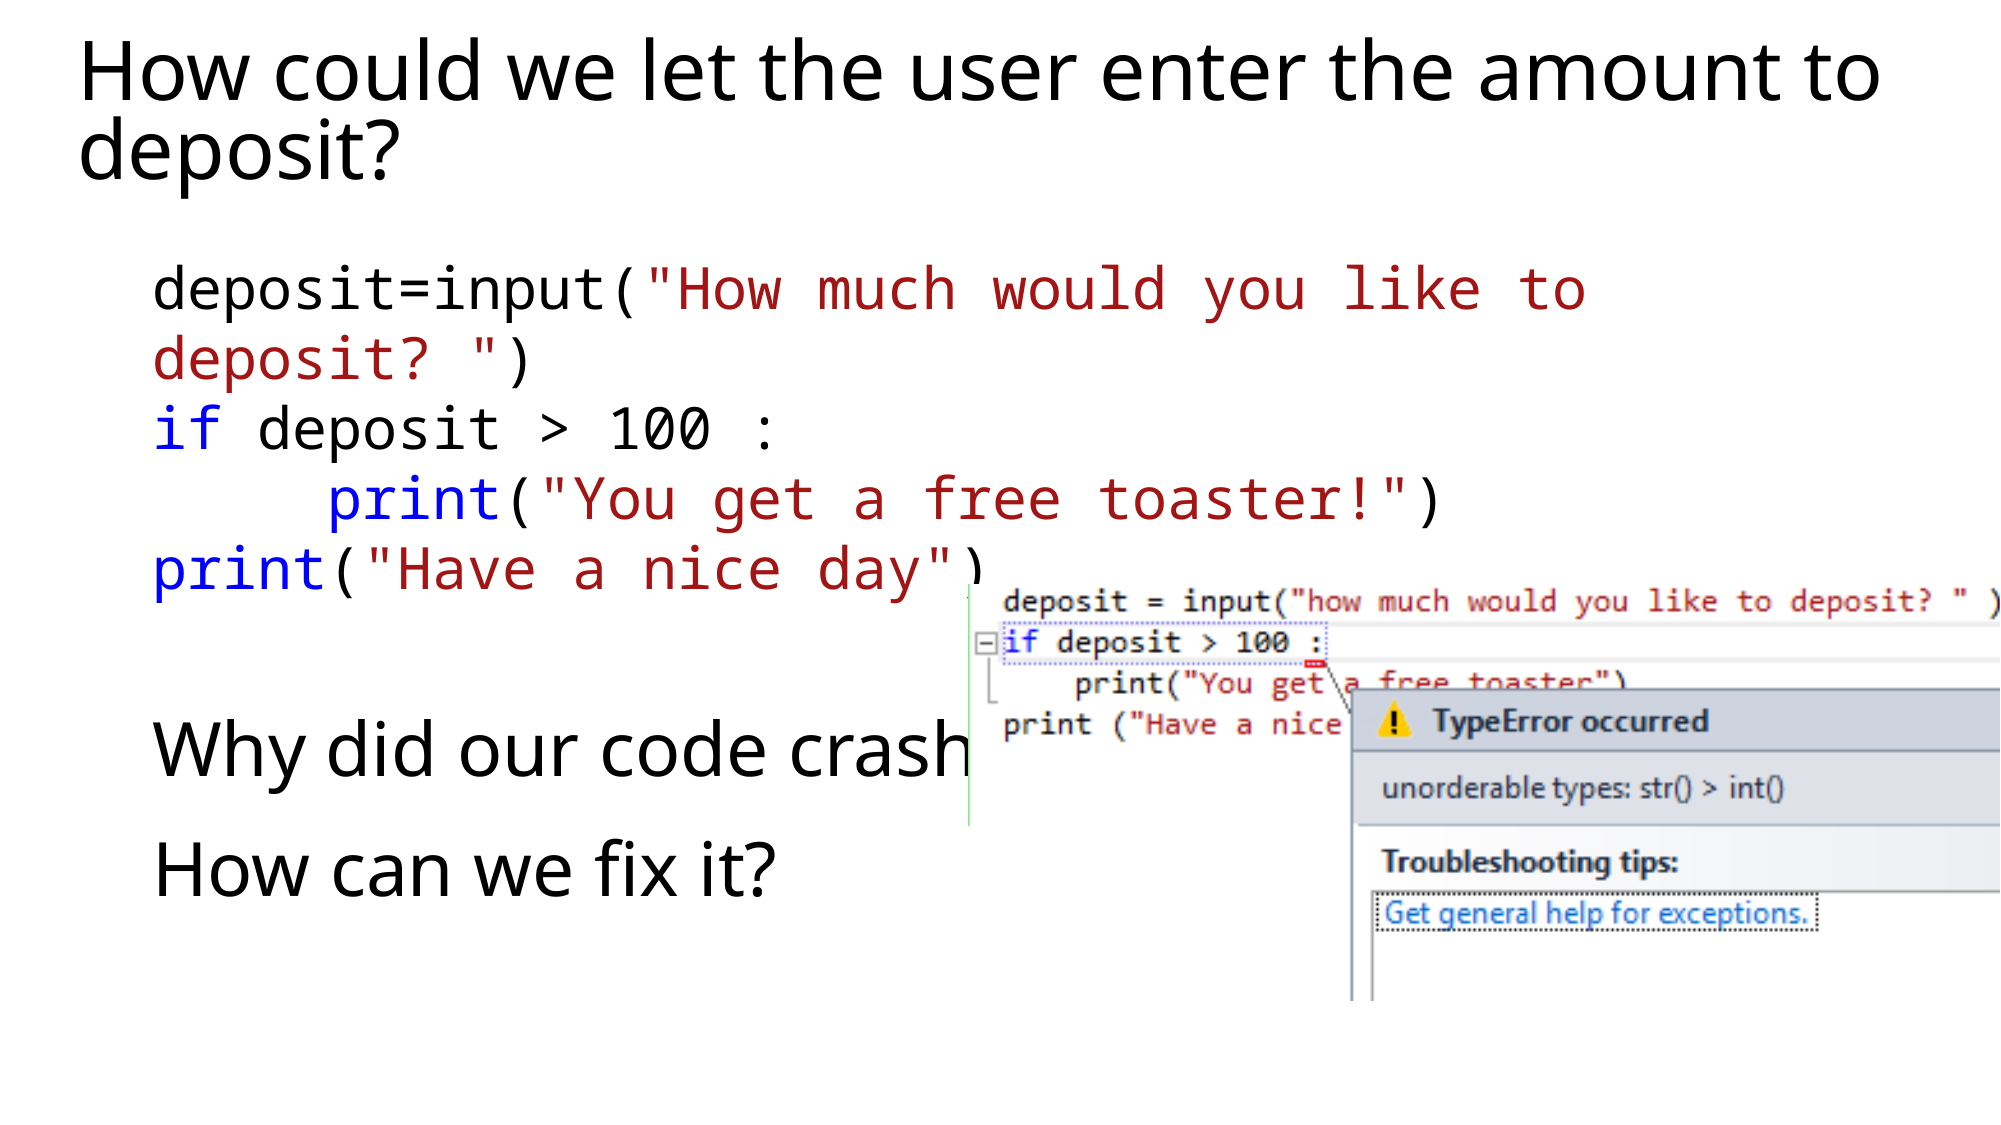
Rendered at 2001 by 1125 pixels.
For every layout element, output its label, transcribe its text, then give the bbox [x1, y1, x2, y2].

picture [968, 584, 2000, 1002]
text_box Why did our code crash? [137, 694, 963, 813]
text_box How can we fix it? [137, 813, 968, 1009]
title How could we let the user enter the amount to deposit? [62, 29, 1953, 205]
text_box deposit=input("How much would you like to deposit? ") if deposit > 100 : print("You get a free toaster!") print("Have a nice day") [137, 243, 1895, 609]
